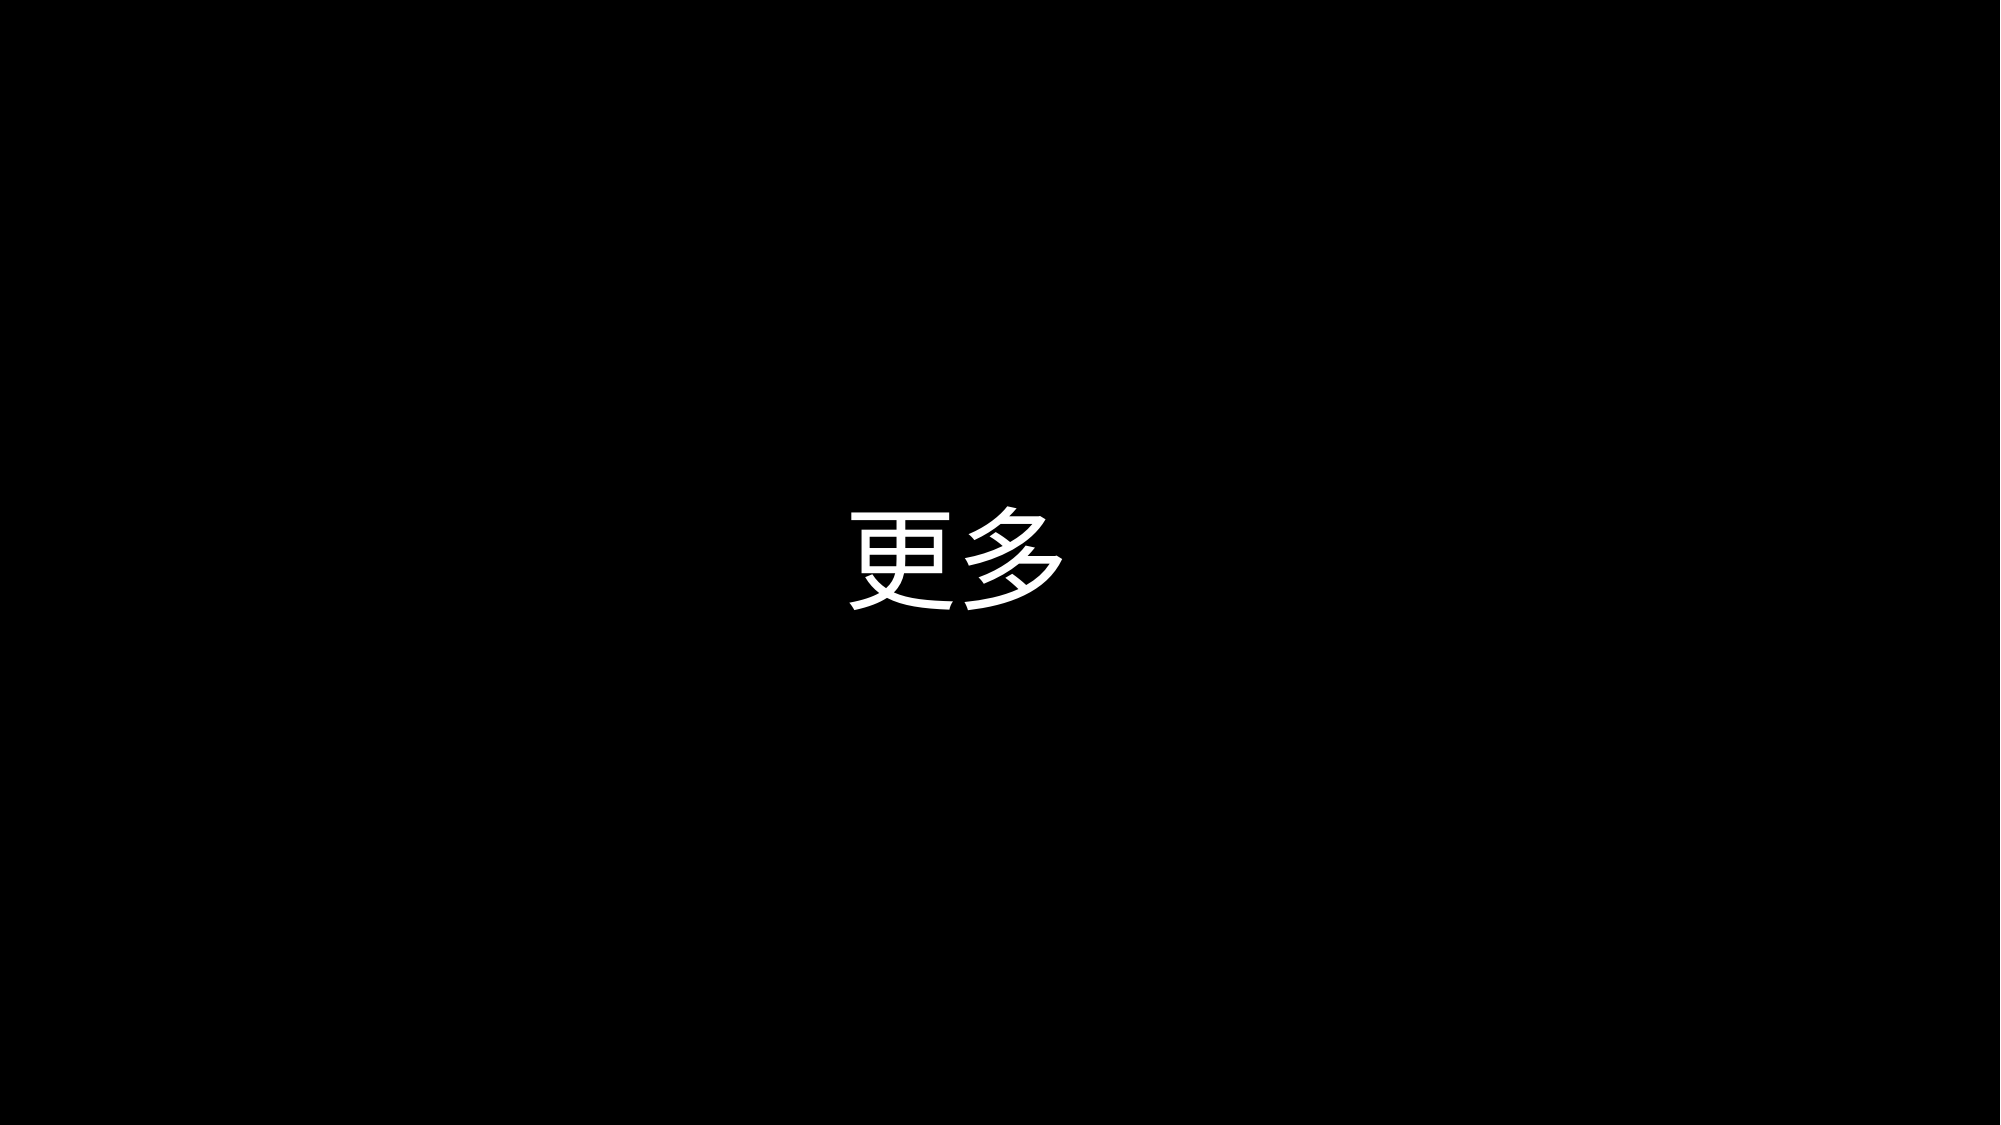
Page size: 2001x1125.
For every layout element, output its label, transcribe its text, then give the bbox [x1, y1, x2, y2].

text_box 更多 [732, 482, 1182, 632]
